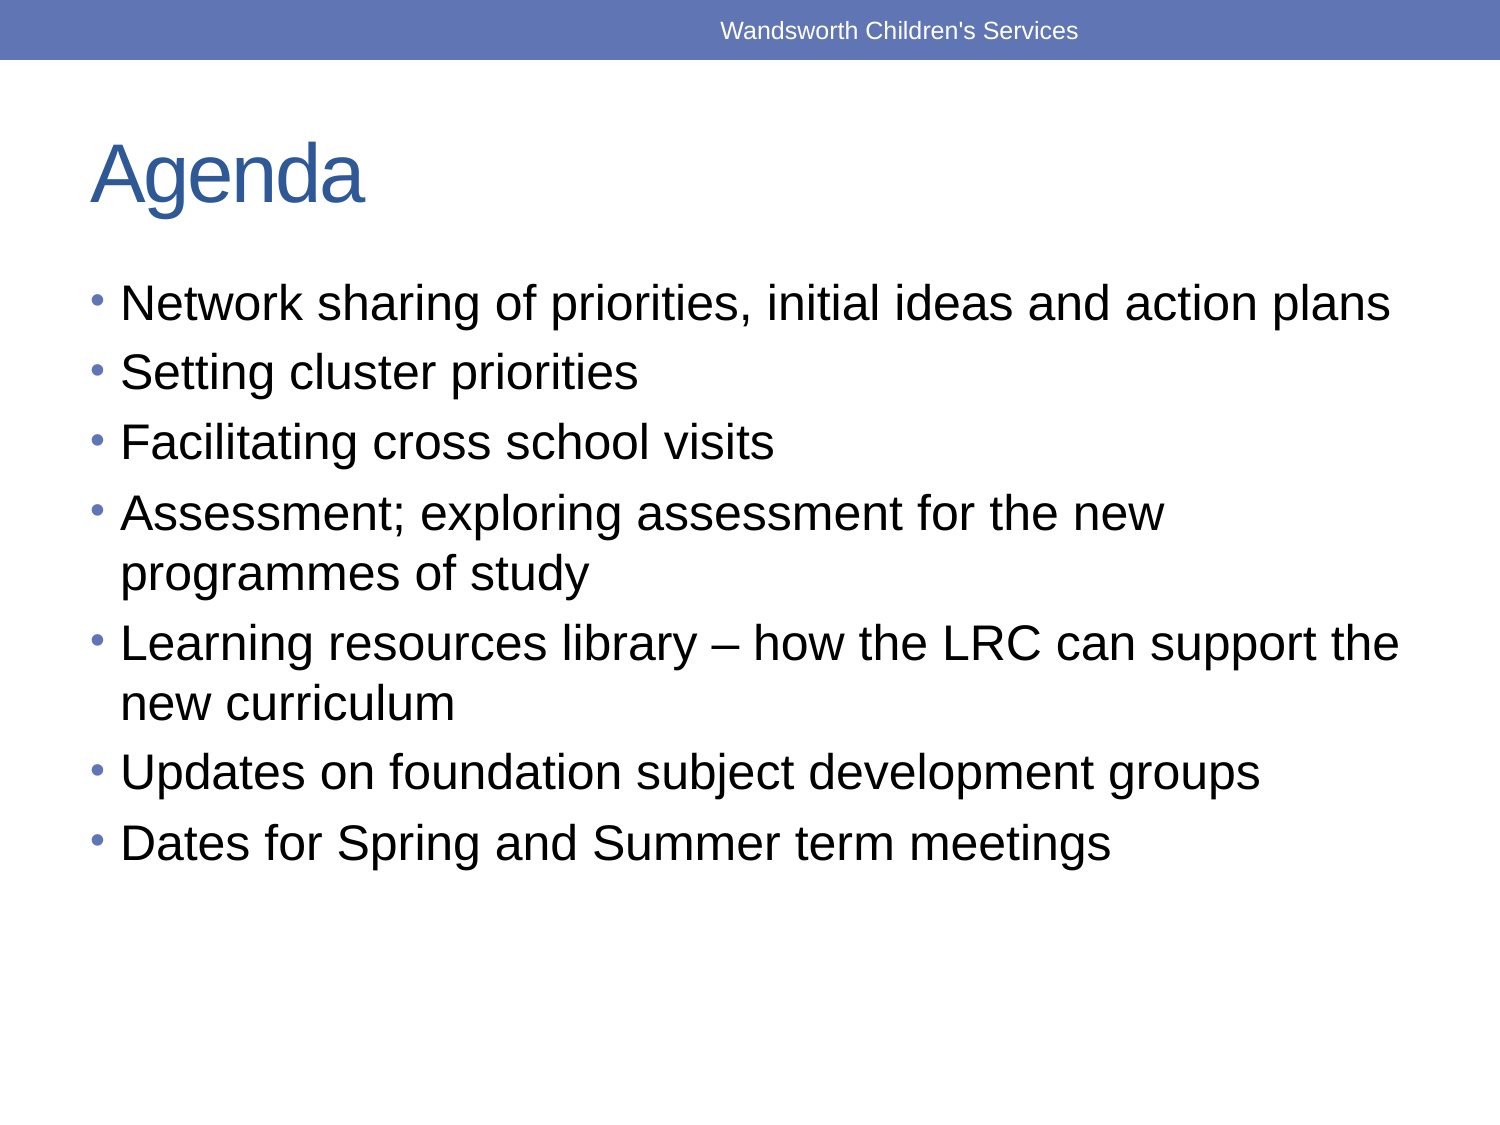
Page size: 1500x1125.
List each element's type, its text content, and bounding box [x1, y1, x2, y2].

title Agenda [75, 87, 1425, 250]
footer Wandsworth Children's Services [562, 3, 1238, 57]
list Network sharing of priorities, initial ideas and action plans Setting cluster priorities Facilitating cross school visits Assessment; exploring assessment for the new programmes of study Learning resources library – how the LRC can support the new curriculum Updates on foundation subject development groups Dates for Spring and Summer term meetings [74, 262, 1426, 1063]
